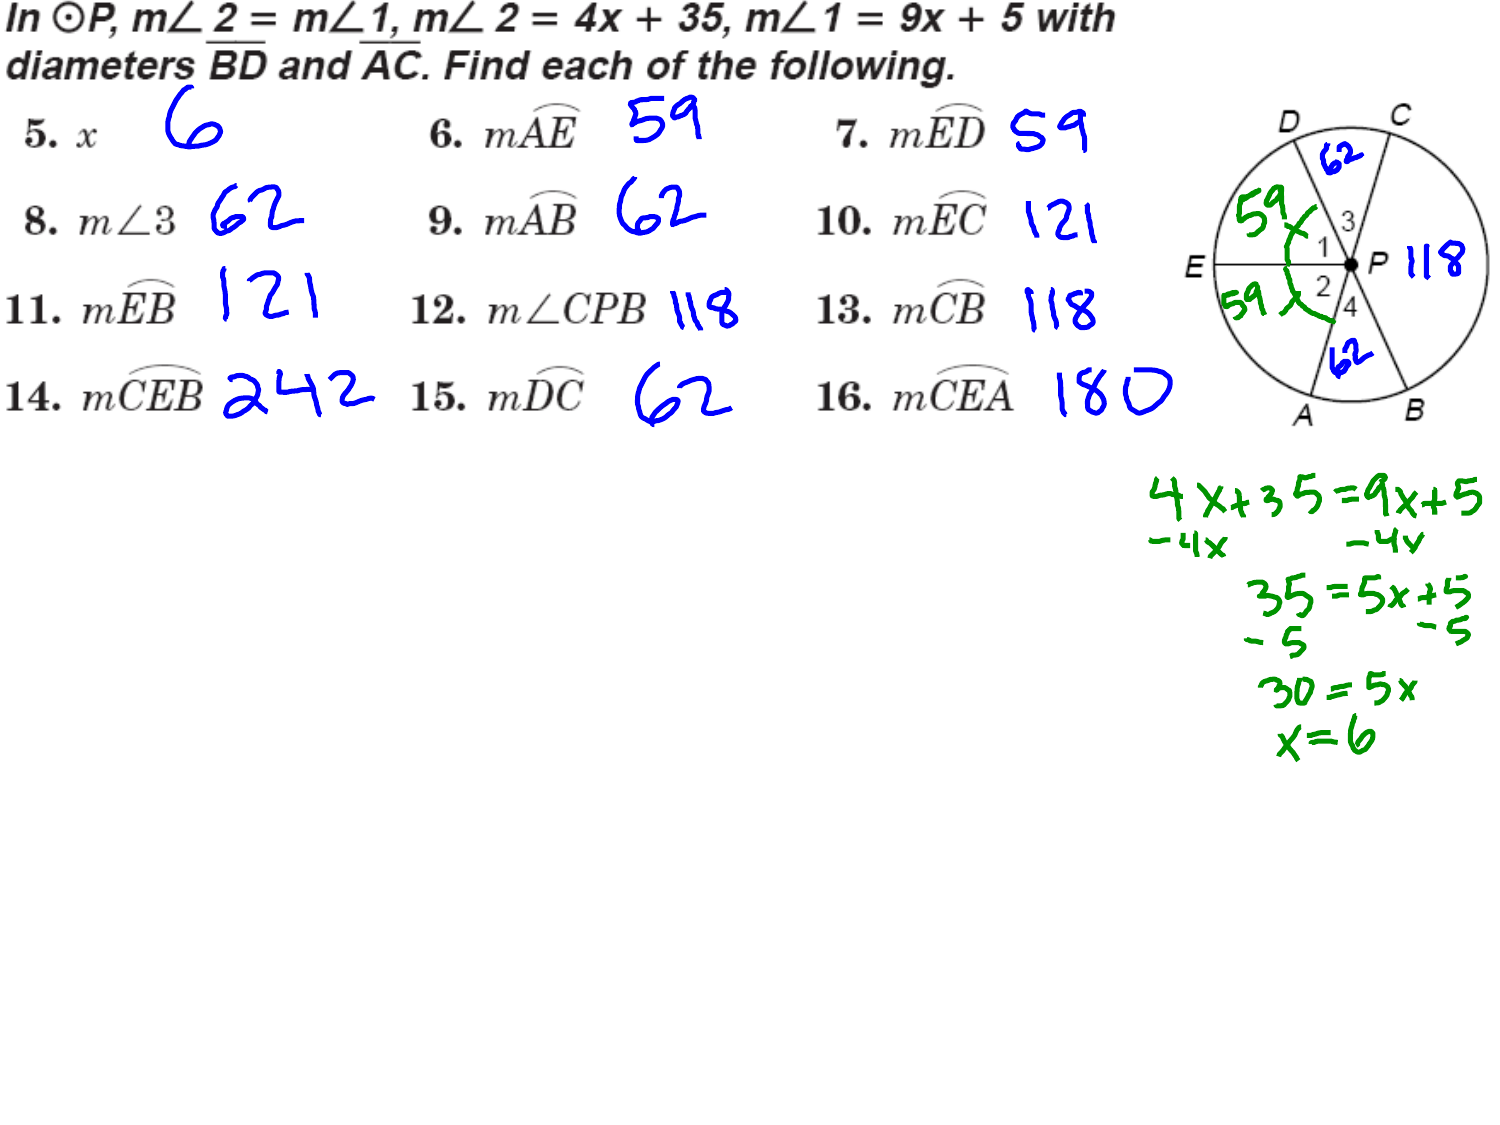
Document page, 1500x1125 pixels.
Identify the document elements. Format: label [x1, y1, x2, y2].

text_box [1455, 575, 1467, 579]
text_box [1194, 532, 1198, 557]
text_box [1395, 488, 1407, 503]
text_box [1287, 746, 1299, 762]
text_box [1422, 501, 1447, 506]
text_box [1296, 677, 1313, 704]
text_box [1310, 740, 1338, 744]
text_box [1277, 726, 1302, 757]
text_box [1334, 487, 1357, 493]
text_box [1349, 714, 1374, 753]
text_box [1326, 692, 1348, 699]
text_box [1247, 581, 1281, 616]
text_box [1359, 575, 1384, 613]
text_box [1235, 489, 1241, 504]
text_box [1180, 532, 1191, 547]
text_box [1230, 501, 1250, 509]
text_box [1427, 583, 1432, 595]
text_box [1432, 488, 1436, 502]
text_box [1151, 477, 1175, 498]
text_box [1197, 484, 1213, 502]
text_box [1294, 474, 1321, 513]
text_box [1368, 672, 1390, 704]
text_box [1410, 533, 1424, 554]
text_box [1404, 535, 1414, 548]
text_box [1399, 679, 1408, 691]
text_box [1448, 616, 1470, 645]
text_box [1445, 577, 1470, 609]
text_box [1390, 585, 1399, 597]
text_box [1261, 487, 1281, 516]
text_box [1217, 550, 1225, 558]
text_box [1398, 599, 1405, 608]
text_box [1283, 627, 1305, 658]
text_box [1059, 369, 1171, 416]
text_box [1209, 537, 1226, 559]
text_box [1397, 491, 1418, 514]
text_box [1407, 691, 1413, 701]
text_box [1376, 530, 1393, 543]
text_box [1432, 505, 1436, 515]
text_box [1149, 539, 1171, 543]
text_box [1259, 678, 1291, 707]
text_box [1417, 594, 1437, 600]
text_box [1418, 622, 1437, 628]
text_box [1330, 684, 1352, 690]
text_box [1389, 588, 1409, 608]
text_box [1205, 539, 1217, 550]
text_box [1400, 680, 1416, 701]
text_box [1214, 501, 1226, 513]
text_box [1245, 638, 1264, 644]
text_box [1341, 498, 1359, 502]
text_box [1326, 585, 1348, 589]
text_box [1455, 478, 1481, 514]
text_box [1204, 486, 1222, 518]
text_box [1171, 477, 1181, 521]
text_box [1286, 574, 1312, 617]
text_box [1239, 506, 1245, 518]
text_box [1306, 731, 1331, 737]
text_box [1177, 491, 1183, 498]
picture [0, 0, 1500, 446]
text_box [1407, 504, 1417, 517]
text_box [1393, 528, 1398, 553]
text_box [1279, 733, 1287, 744]
text_box [1365, 474, 1388, 517]
